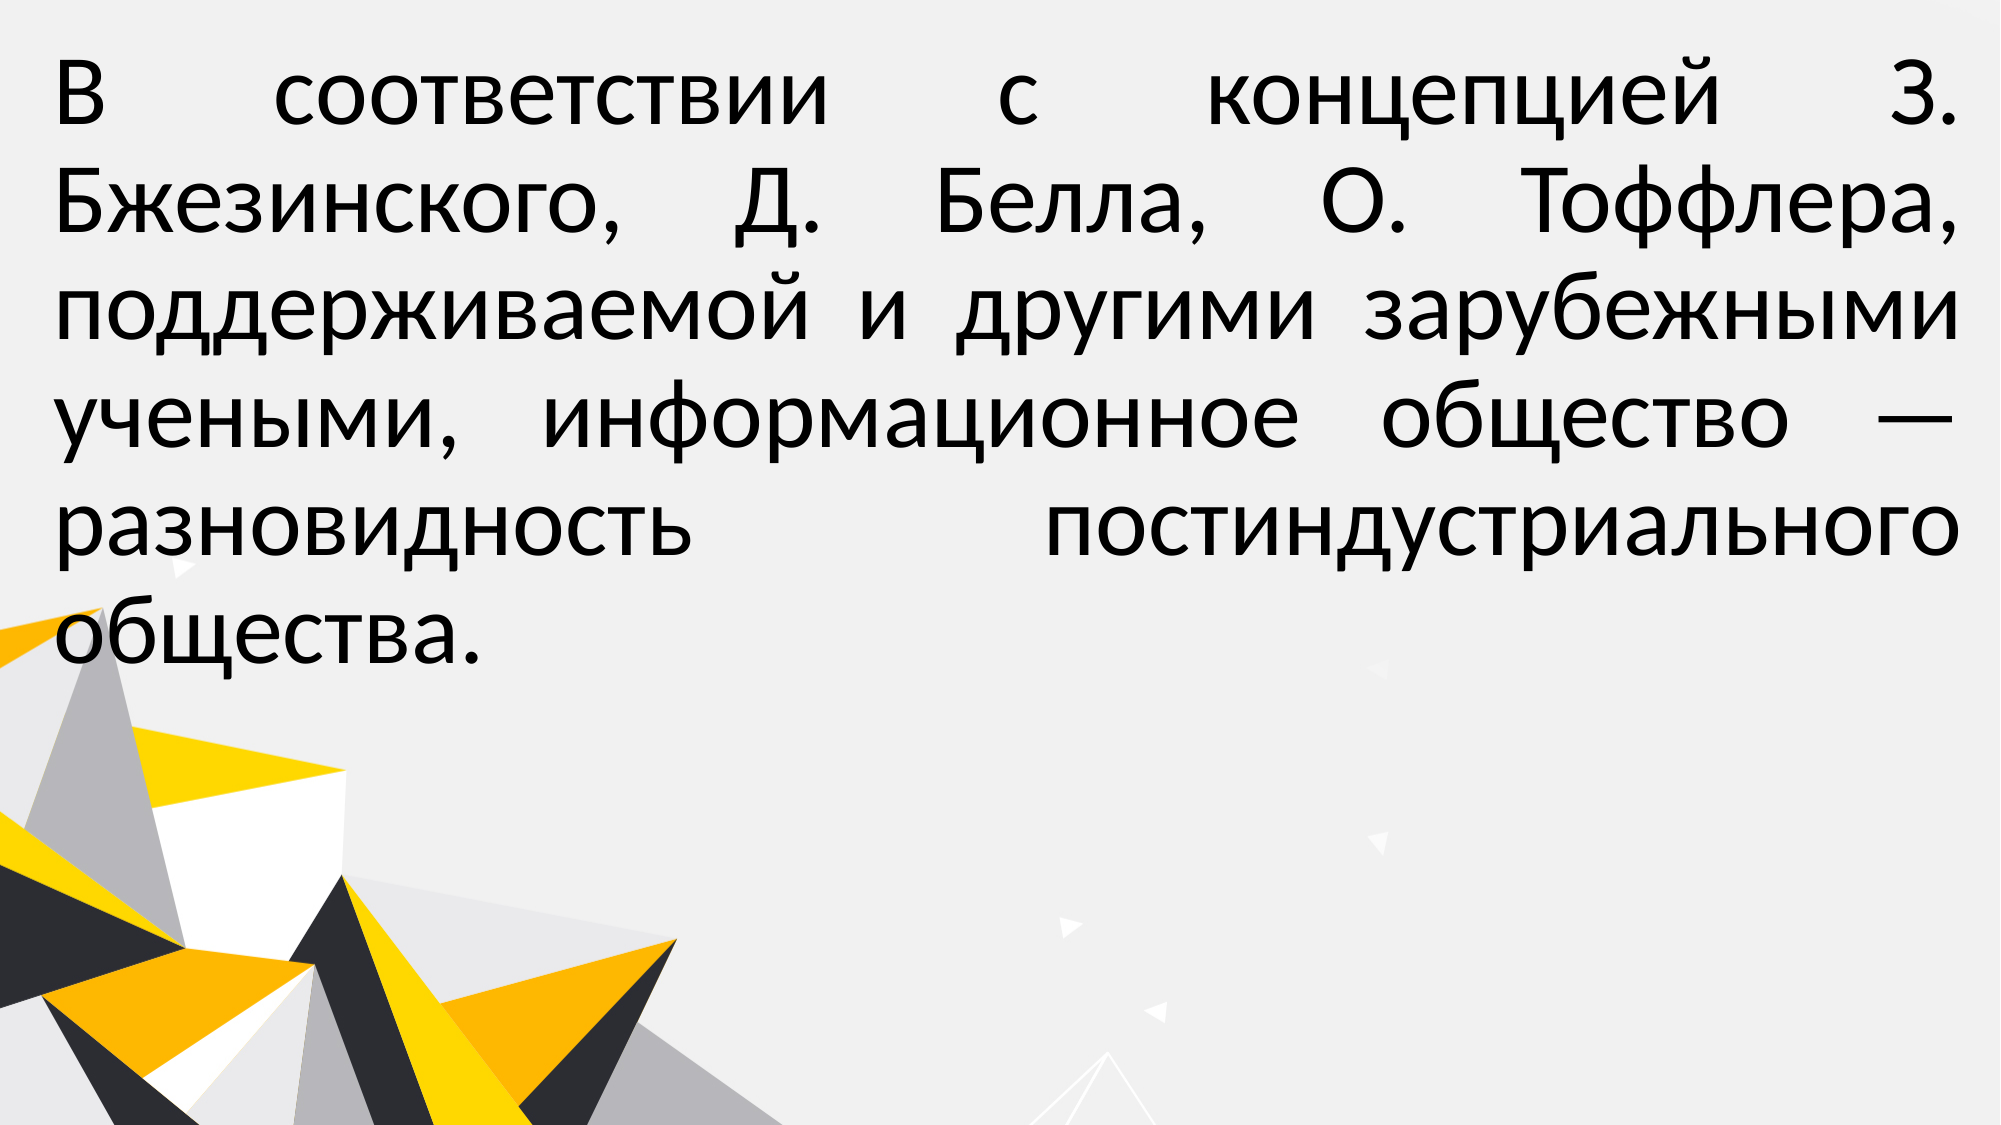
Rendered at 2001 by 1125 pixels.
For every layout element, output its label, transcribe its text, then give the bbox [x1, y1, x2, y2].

picture [0, 0, 2000, 1125]
list В соответствии с концепцией З. Бжезинского, Д. Белла, О. Тоффлера, поддерживаемой и другими зарубежными учеными, информационное общество — разновидность постиндустриального общества. [38, 30, 1979, 979]
